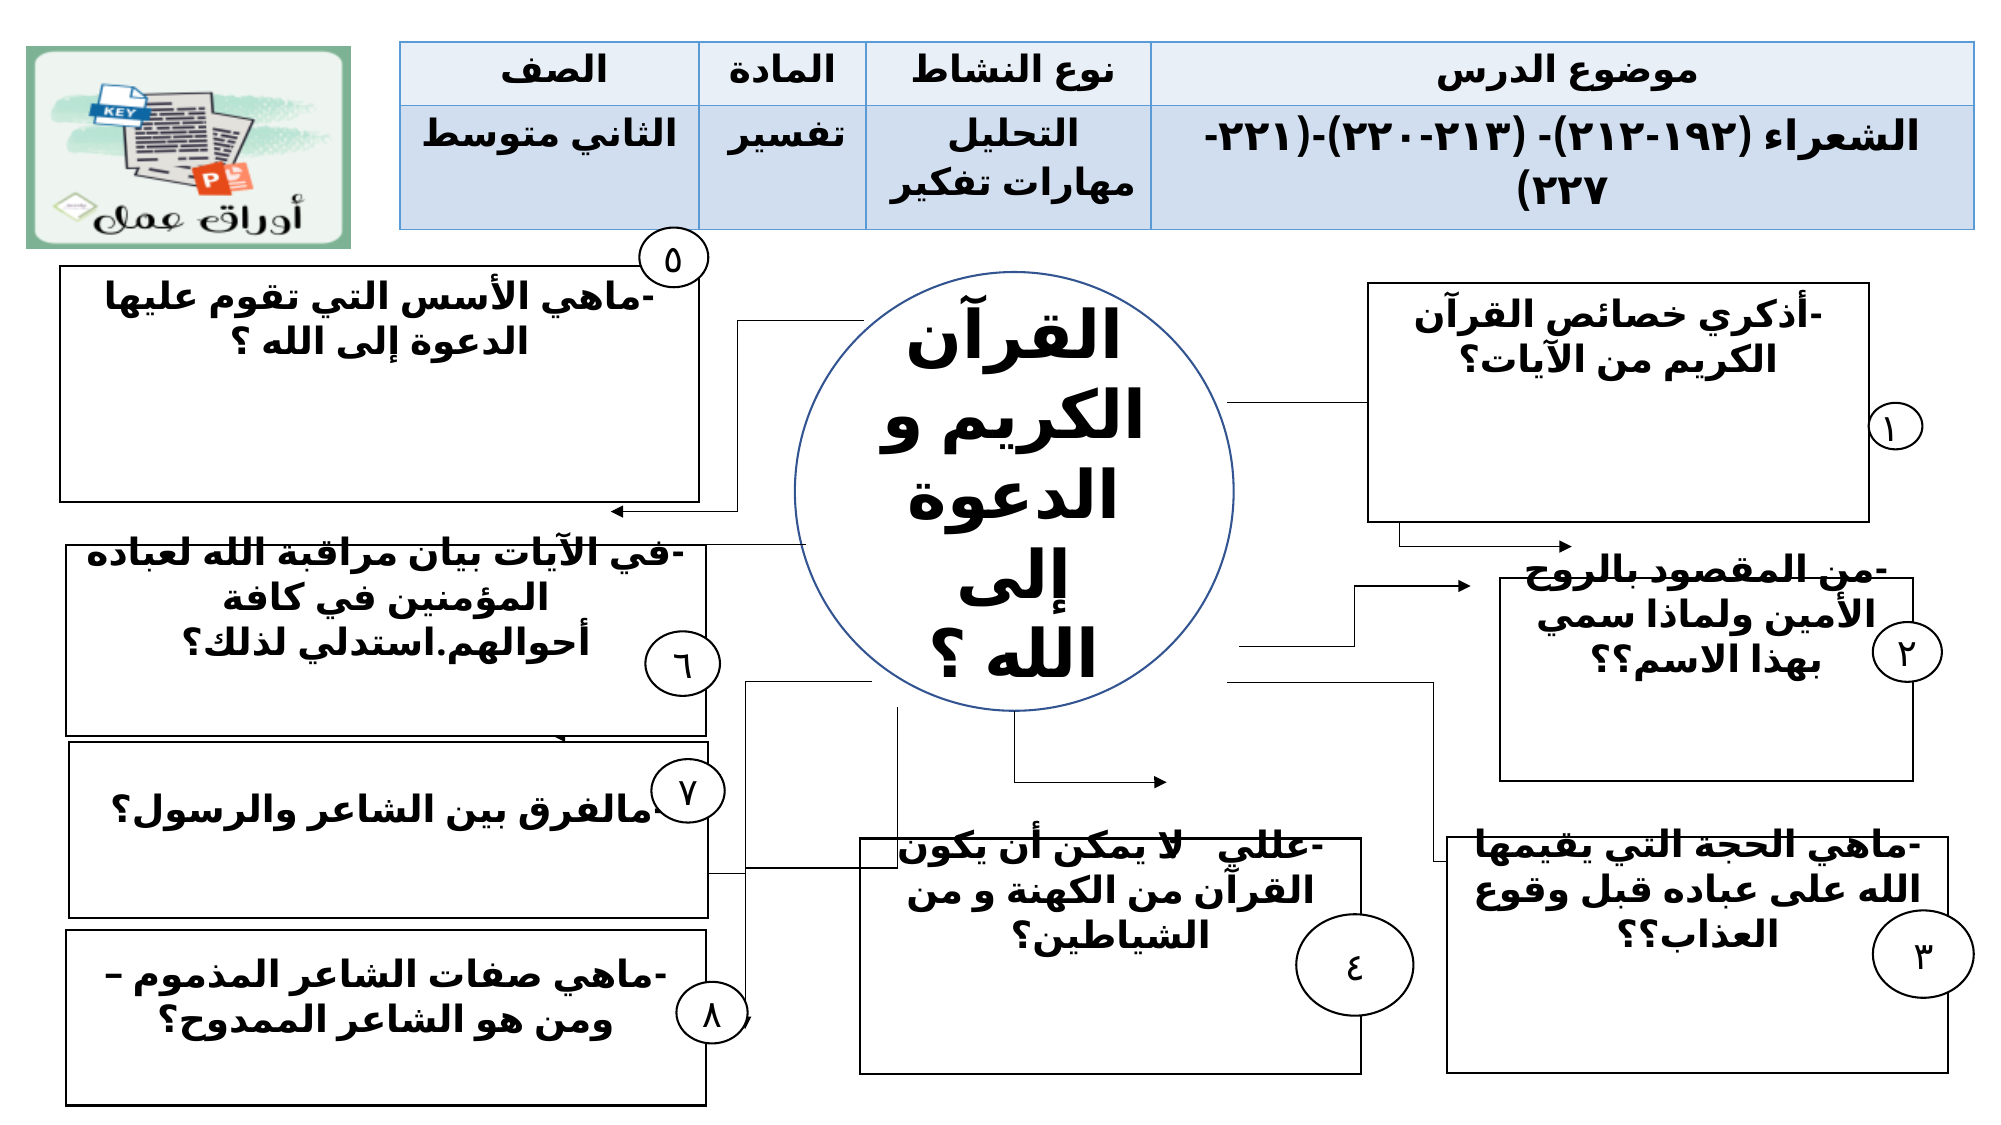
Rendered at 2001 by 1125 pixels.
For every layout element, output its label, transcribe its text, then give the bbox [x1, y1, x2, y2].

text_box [1227, 402, 1572, 547]
table_cell الثاني متوسط [401, 106, 698, 229]
table_header نوع النشاط [867, 43, 1150, 105]
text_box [1227, 682, 1640, 862]
text_box القرآن الكريم و الدعوة إلى الله ؟ [794, 270, 1228, 712]
text_box ٢ [1871, 620, 1943, 683]
text_box -من المقصود بالروح الأمين ولماذا سمي بهذا الاسم؟؟ [1499, 577, 1914, 782]
text_box -أذكري خصائص القرآن الكريم من الآيات؟ [1367, 282, 1870, 523]
table_header المادة [700, 43, 865, 105]
text_box ٤ [1295, 913, 1415, 1017]
table_header موضوع الدرس [1152, 43, 1973, 105]
text_box -ماهي الحجة التي يقيمها الله على عباده قبل وقوع العذاب؟؟ [1446, 836, 1949, 1074]
table_cell تفسير [700, 106, 865, 229]
text_box ٣ [1871, 909, 1975, 999]
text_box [660, 791, 983, 945]
text_box -ماهي الأسس التي تقوم عليها الدعوة إلى الله ؟ [59, 265, 700, 503]
table_cell الشعراء (١٩٢-٢١٢)- (٢١٣-٢٢٠)-(٢٢١-٢٢٧) [1152, 106, 1973, 229]
text_box -عللي : لا يمكن أن يكون القرآن من الكهنة و من الشياطين؟ [859, 837, 1362, 1075]
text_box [610, 320, 864, 512]
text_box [619, 681, 873, 874]
text_box -في الآيات بيان مراقبة الله لعباده المؤمنين في كافة أحوالهم.استدلي لذلك؟ [65, 544, 619, 737]
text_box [1054, 670, 1127, 823]
text_box ١ [1867, 401, 1924, 451]
text_box ٥ [638, 226, 710, 289]
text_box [552, 544, 806, 736]
text_box -ماهي صفات الشاعر المذموم – ومن هو الشاعر الممدوح؟ [65, 929, 707, 1107]
picture [26, 46, 351, 250]
table_header الصف [401, 43, 698, 105]
text_box -مالفرق بين الشاعر والرسول؟ [68, 741, 660, 919]
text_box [1239, 585, 1471, 647]
text_box ٨ [675, 980, 749, 1045]
table_cell التحليل مهارات تفكير [867, 106, 1150, 229]
